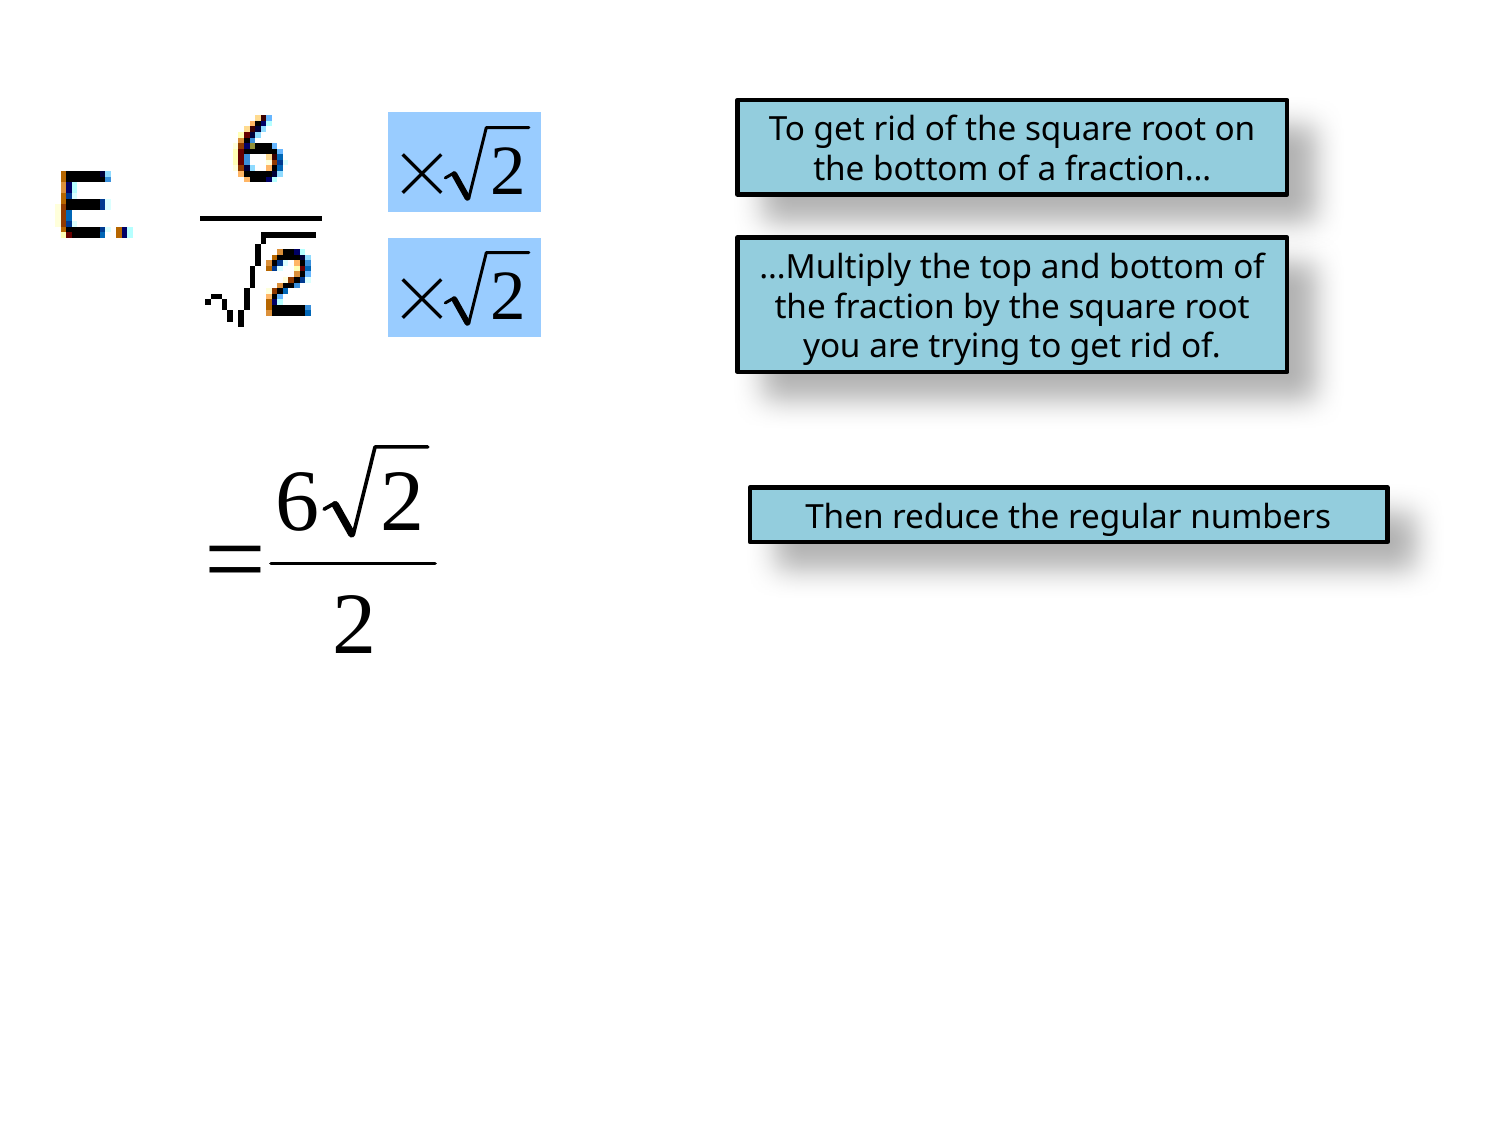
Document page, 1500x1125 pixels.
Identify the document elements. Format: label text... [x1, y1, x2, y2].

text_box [387, 237, 542, 338]
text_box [187, 424, 452, 673]
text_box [387, 112, 542, 213]
picture [49, 99, 351, 351]
text_box …Multiply the top and bottom of the fraction by the square root you are trying to get rid of. [737, 237, 1288, 372]
text_box To get rid of the square root on the bottom of a fraction… [737, 99, 1288, 195]
text_box Then reduce the regular numbers [750, 487, 1388, 543]
